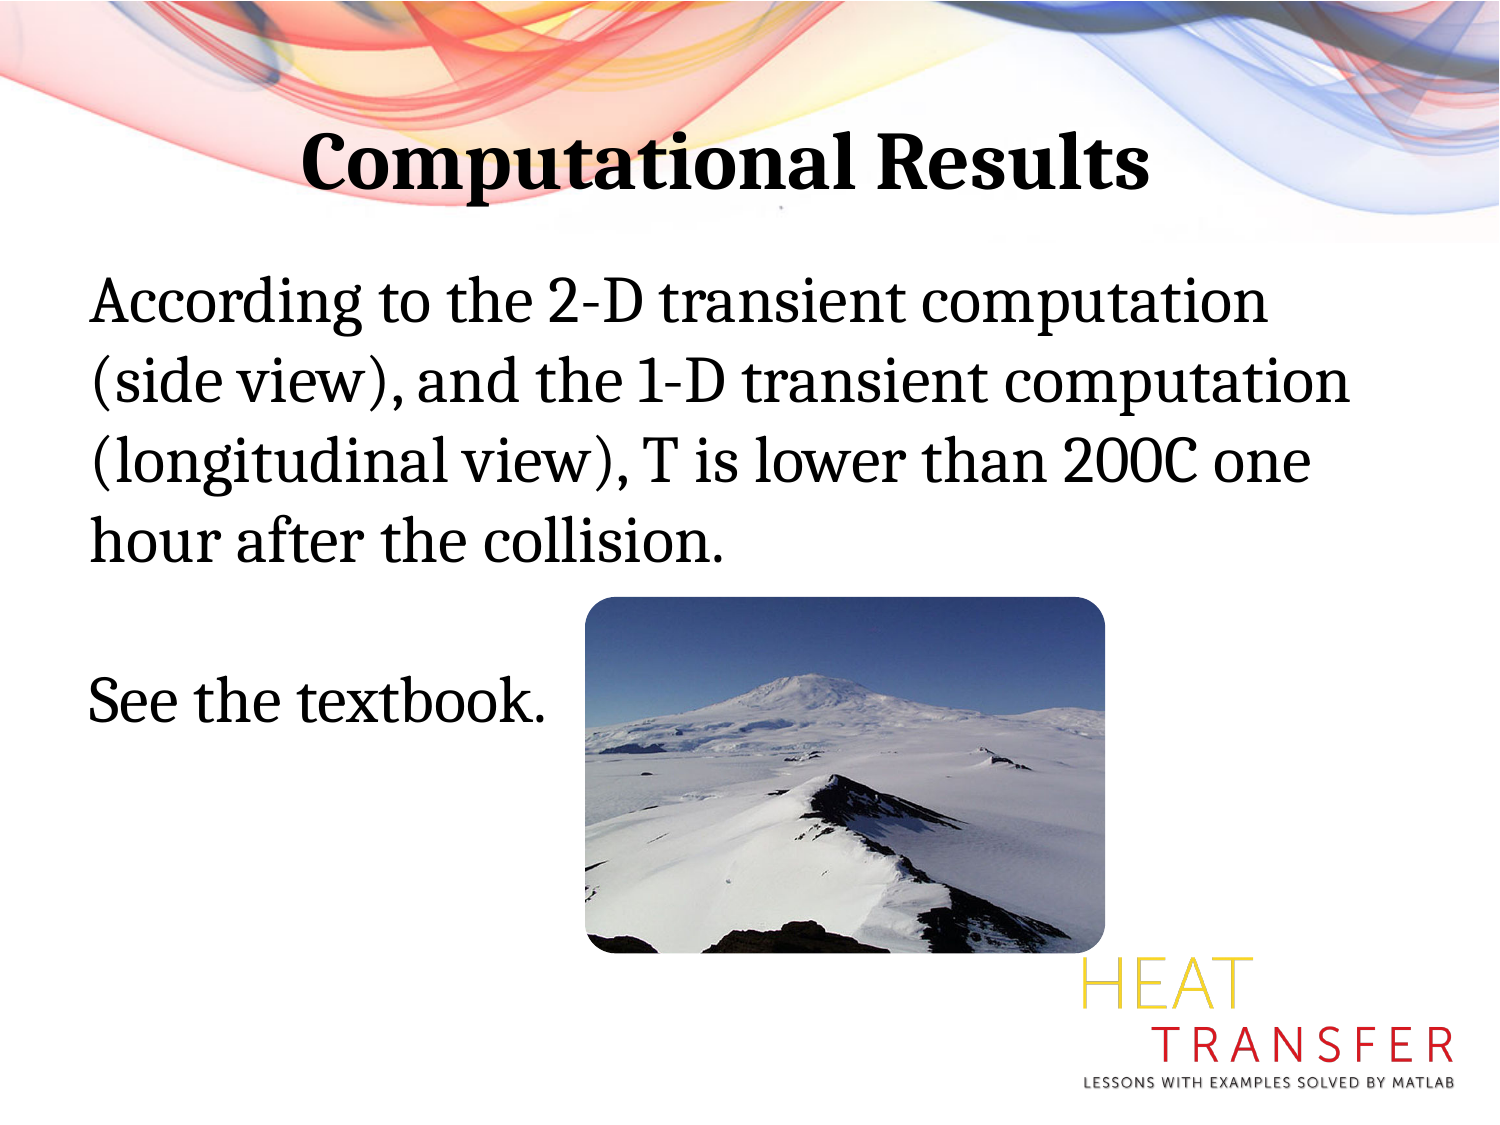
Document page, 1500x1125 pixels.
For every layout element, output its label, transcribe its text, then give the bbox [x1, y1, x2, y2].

text_box According to the 2-D transient computation (side view), and the 1-D transient computation (longitudinal view), T is lower than 200C one hour after the collision. See the textbook. [75, 218, 1376, 975]
picture [1075, 946, 1464, 1093]
picture [584, 596, 1106, 954]
text_box Computational Results [130, 98, 1323, 214]
picture [0, 1, 1499, 243]
